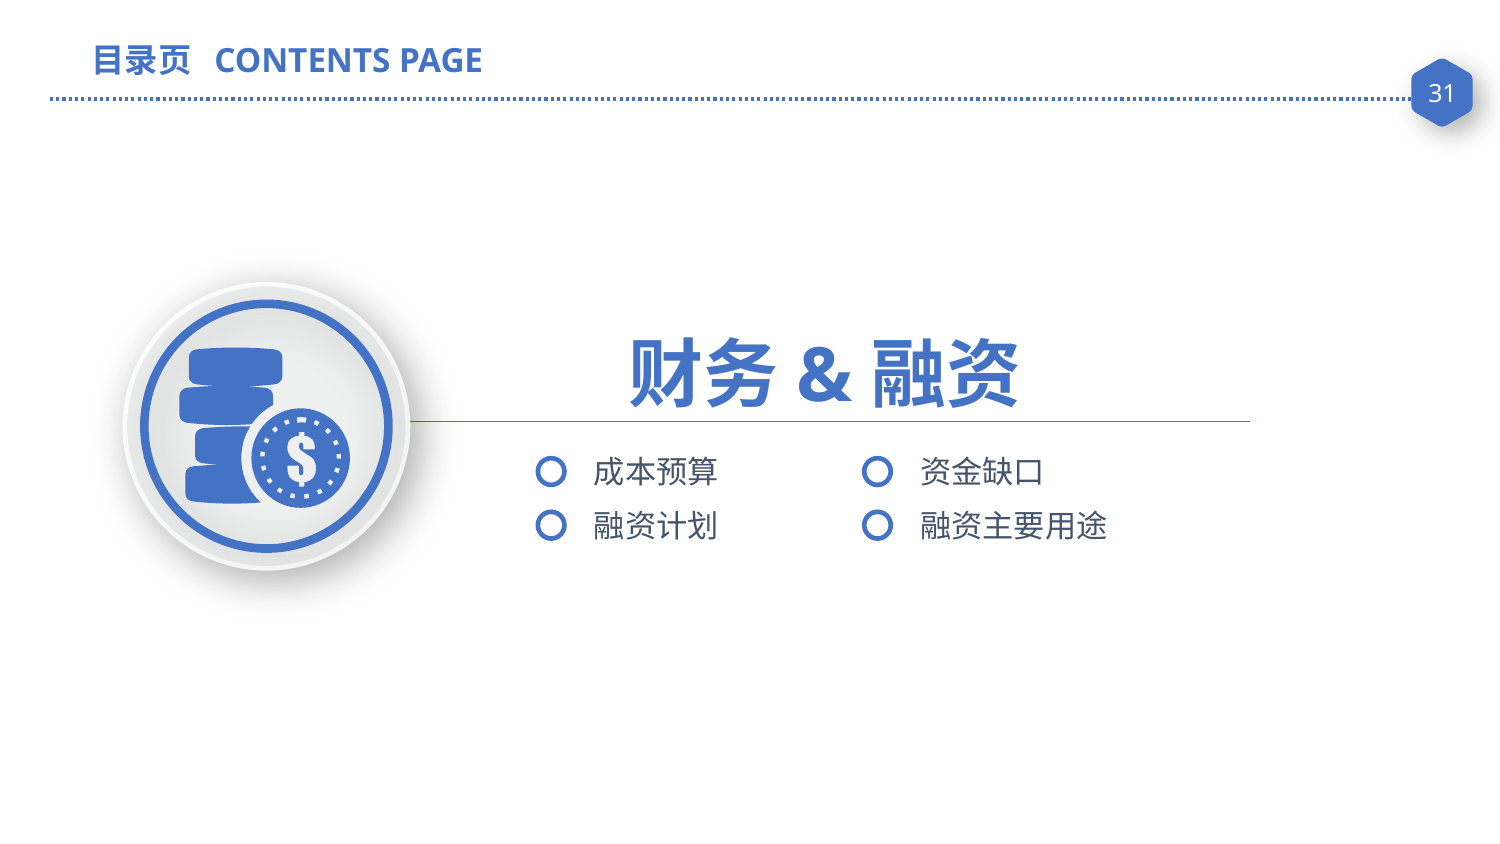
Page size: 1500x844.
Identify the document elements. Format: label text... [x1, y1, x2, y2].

text_box 融资主要用途 [908, 500, 1188, 550]
text_box 目录页 CONTENTS PAGE [53, 22, 551, 95]
text_box 财务&融资 [440, 320, 1210, 421]
text_box 成本预算 [582, 446, 862, 496]
text_box 资金缺口 [908, 446, 1188, 496]
text_box [864, 458, 891, 485]
text_box [537, 458, 565, 485]
text_box 融资计划 [582, 500, 862, 550]
text_box [537, 511, 565, 539]
text_box [864, 511, 891, 539]
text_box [124, 284, 408, 569]
